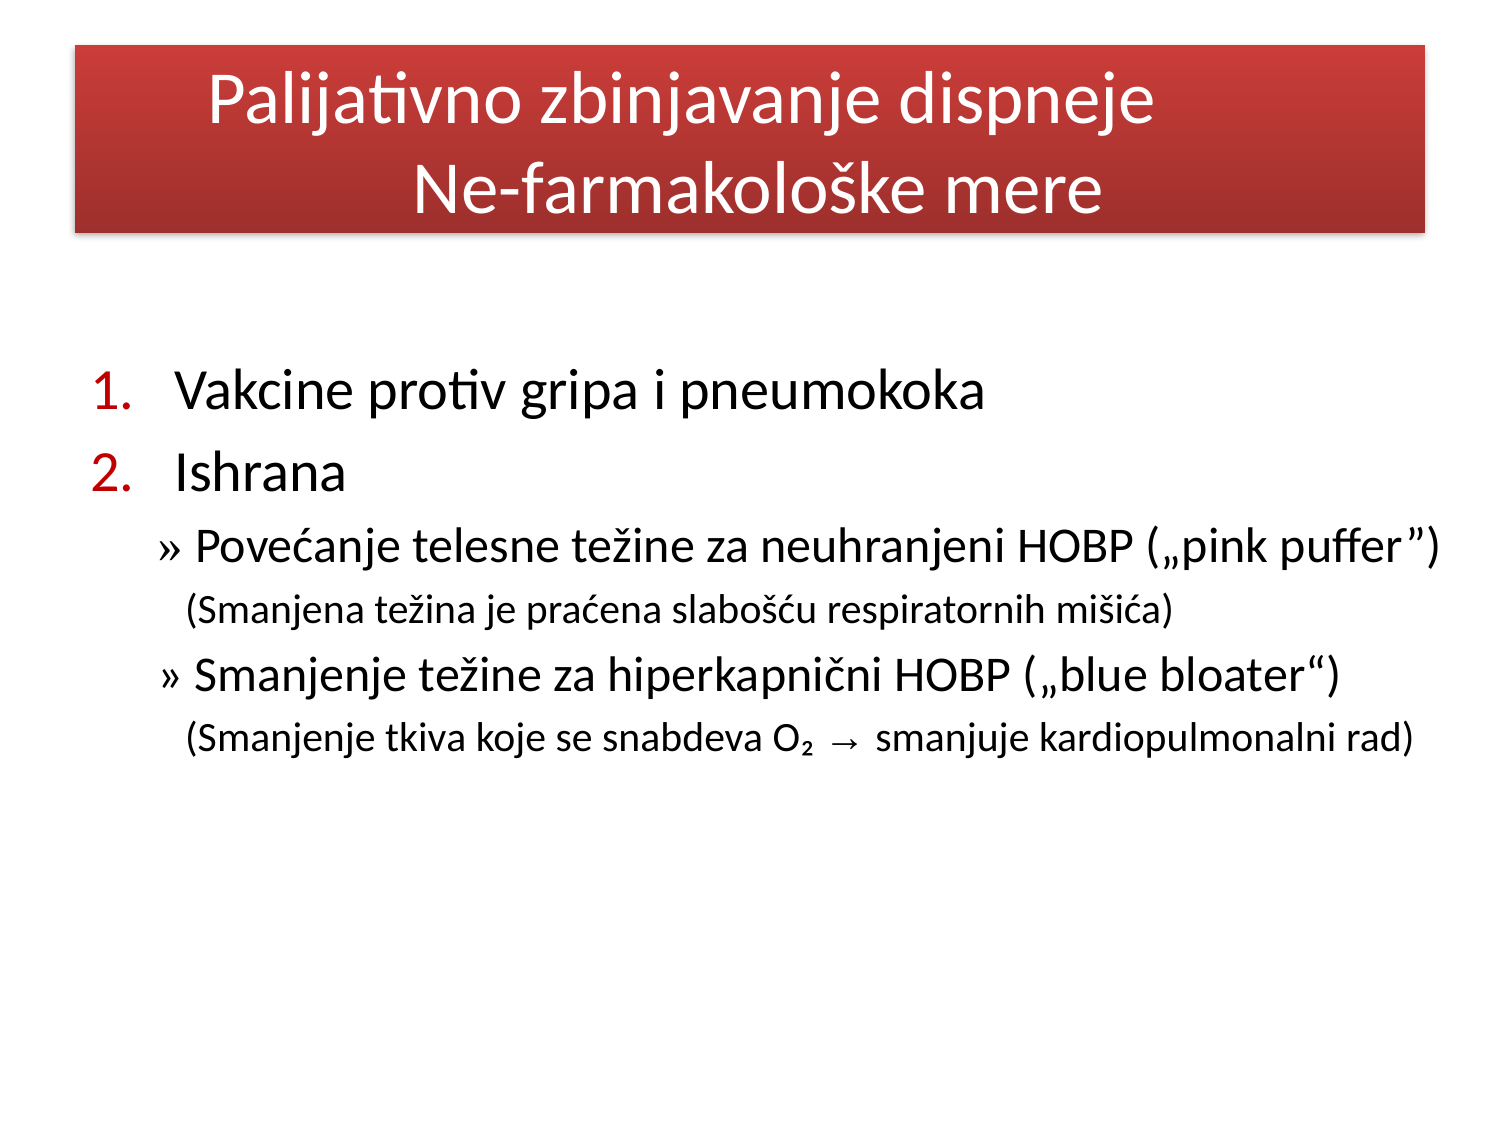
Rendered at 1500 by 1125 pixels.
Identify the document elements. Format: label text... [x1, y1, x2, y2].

list Vakcine protiv gripa i pneumokoka Ishrana » Povećanje telesne težine za neuhranjeni HOBP („pink puffer”) (Smanjena težina je praćena slabošću respiratornih mišića) » Smanjenje težine za hiperkapnični HOBP („blue bloater“) (Smanjenje tkiva koje se snabdeva O₂ → smanjuje kardiopulmonalni rad) [75, 262, 1475, 1005]
title Palijativno zbinjavanje dispneje Ne-farmakološke mere [75, 45, 1425, 233]
